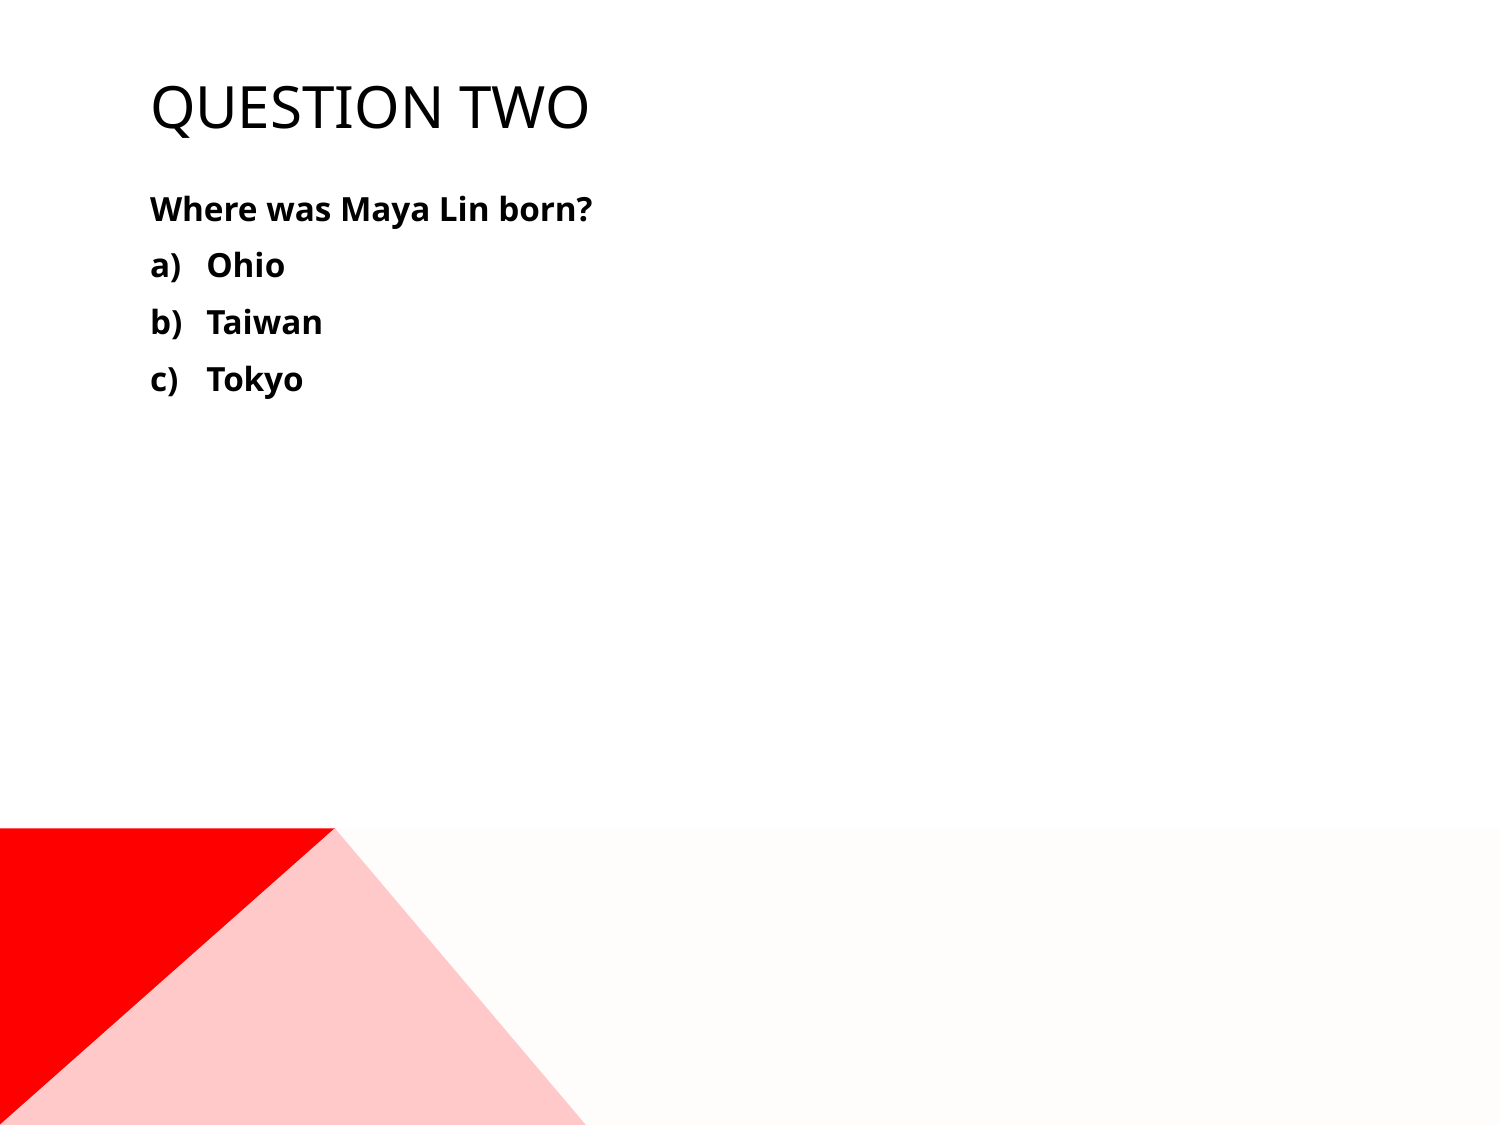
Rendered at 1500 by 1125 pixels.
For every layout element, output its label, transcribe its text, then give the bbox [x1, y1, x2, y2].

list Where was Maya Lin born? Ohio Taiwan Tokyo [135, 180, 1369, 768]
title Question two [135, 60, 1369, 150]
